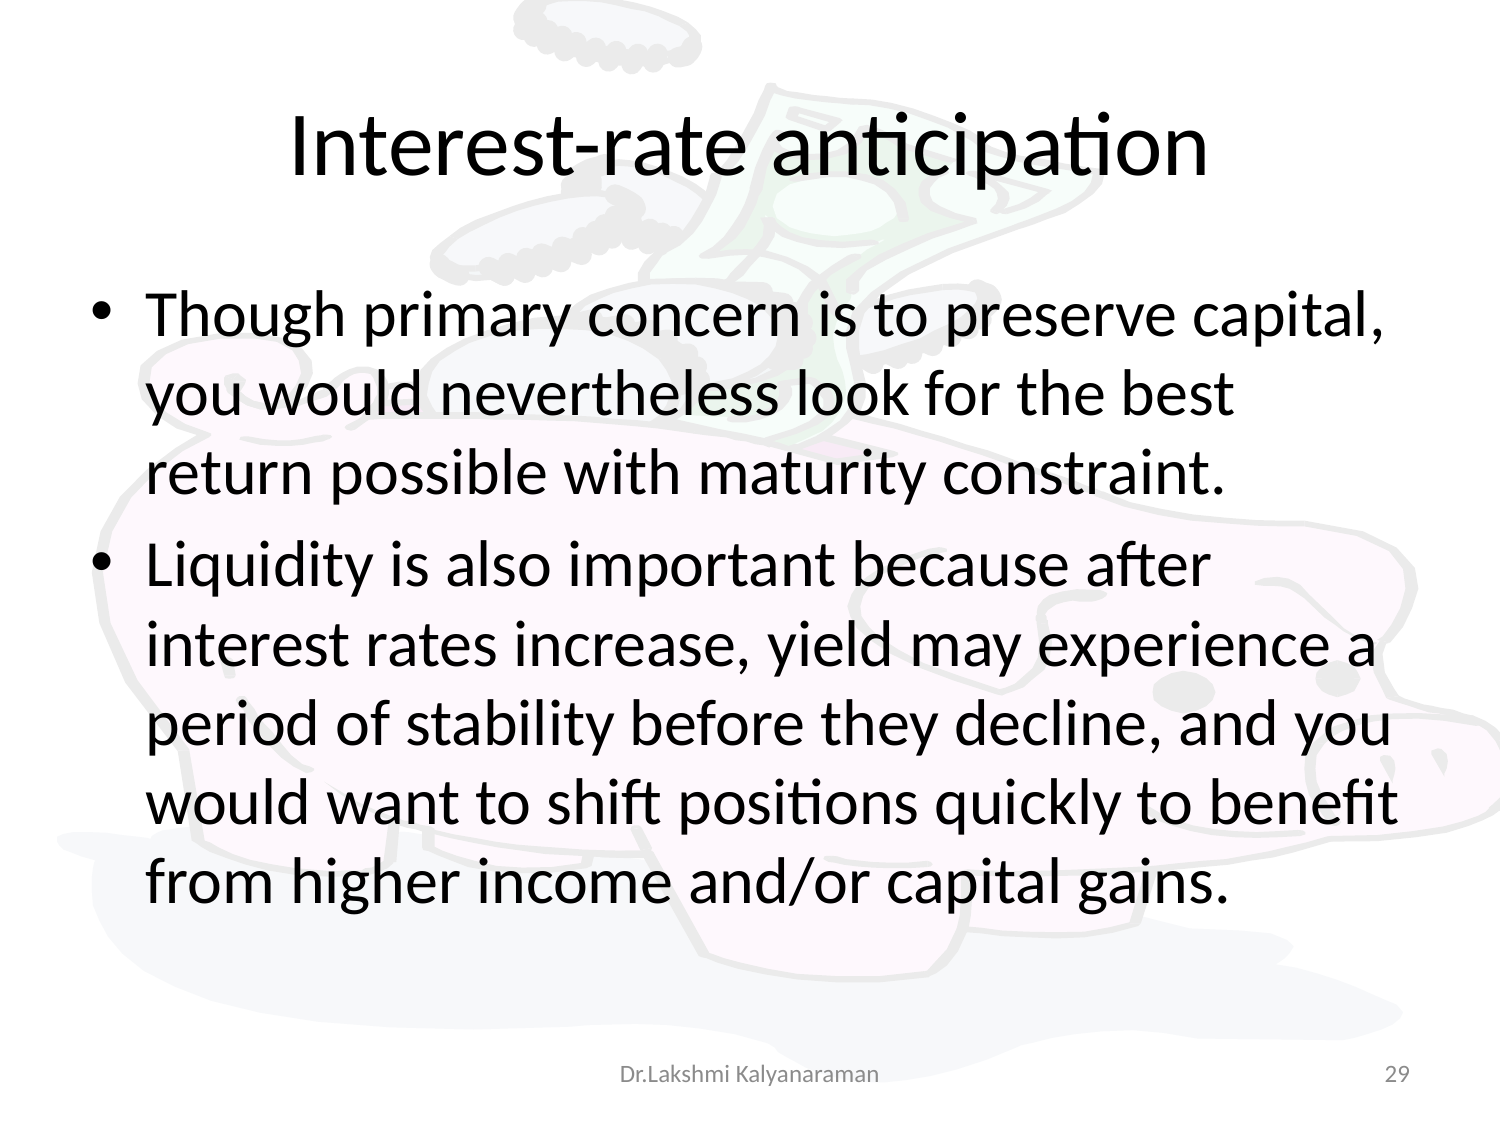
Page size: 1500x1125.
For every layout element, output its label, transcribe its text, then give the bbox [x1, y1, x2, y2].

list Though primary concern is to preserve capital, you would nevertheless look for the best return possible with maturity constraint. Liquidity is also important because after interest rates increase, yield may experience a period of stability before they decline, and you would want to shift positions quickly to benefit from higher income and/or capital gains. [75, 262, 1425, 1005]
footer Dr.Lakshmi Kalyanaraman [512, 1042, 988, 1103]
title Interest-rate anticipation [75, 45, 1425, 233]
slide_number 29 [1074, 1042, 1425, 1103]
